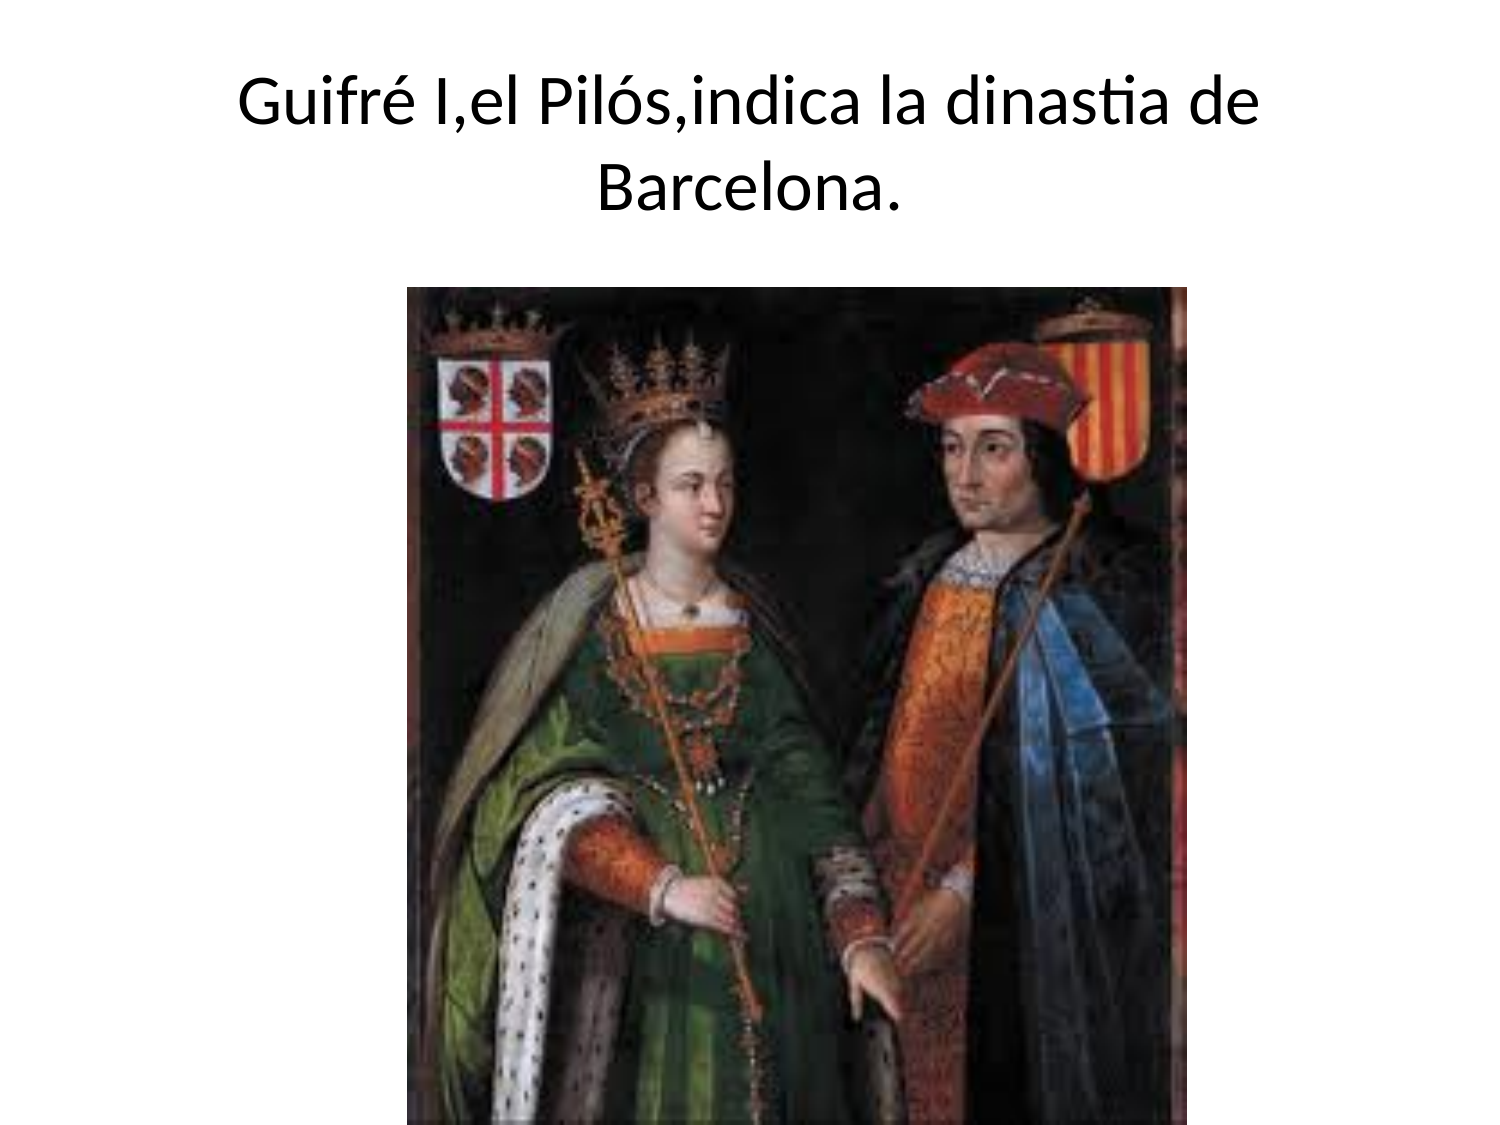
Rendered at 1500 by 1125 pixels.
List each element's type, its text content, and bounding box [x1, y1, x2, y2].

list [407, 287, 1188, 1125]
title Guifré I,el Pilós,indica la dinastia de Barcelona. [75, 45, 1425, 233]
